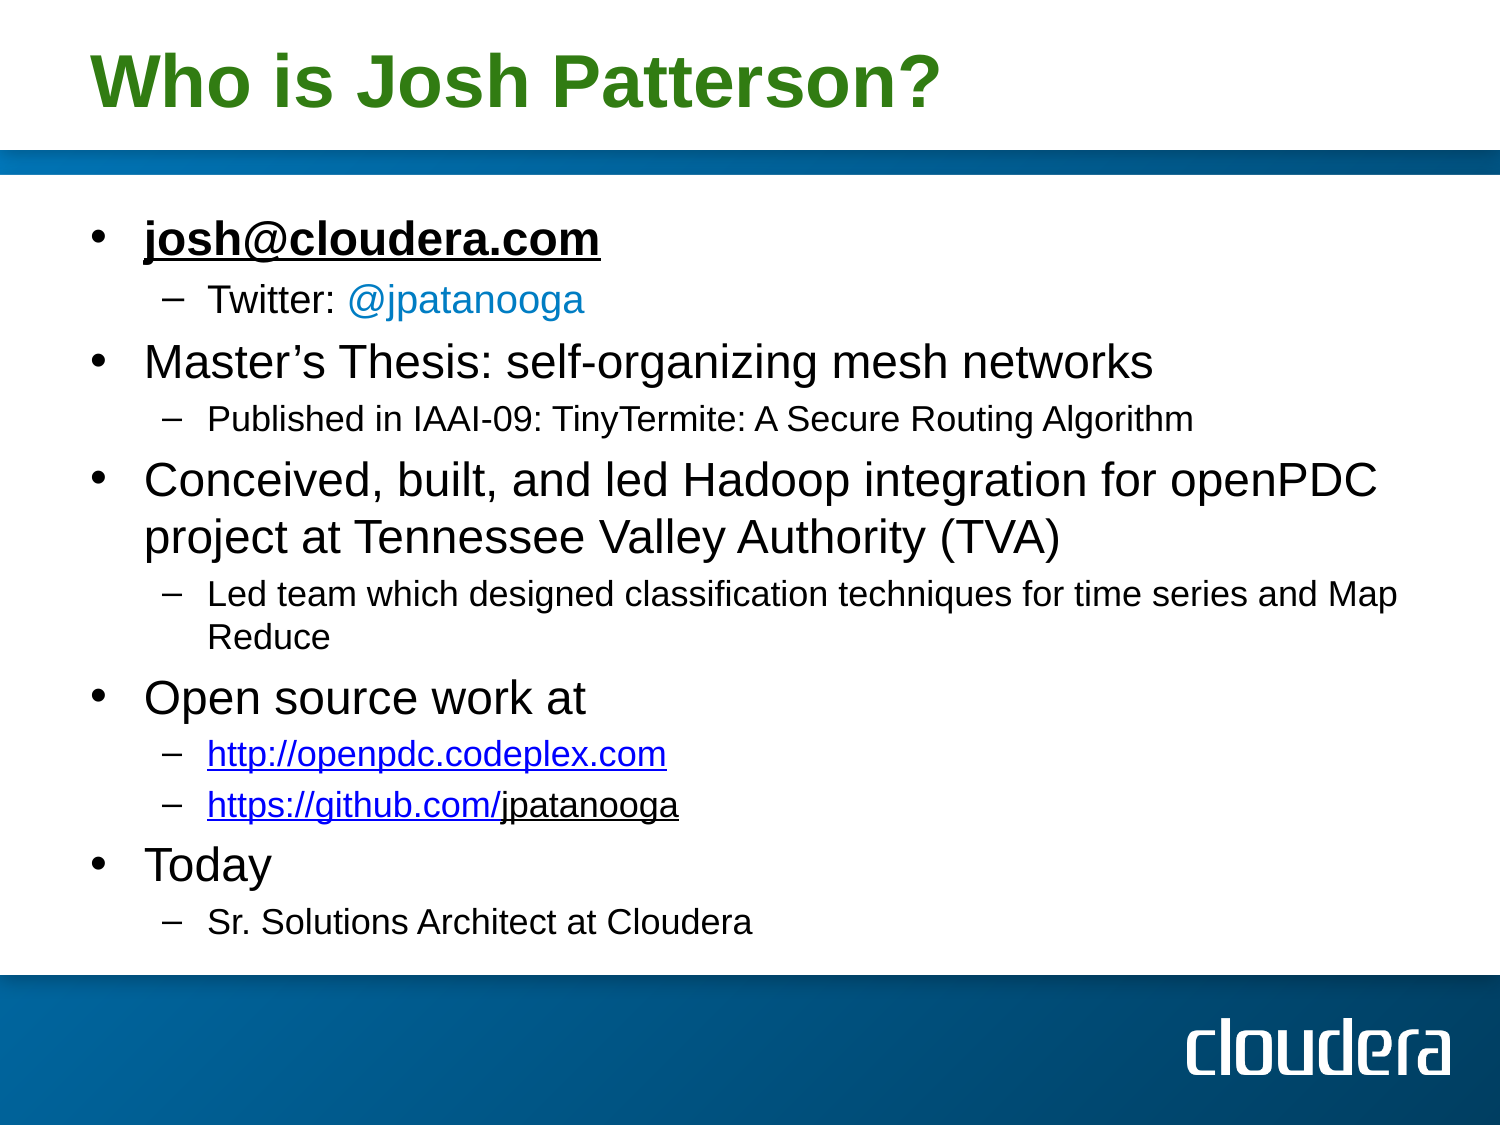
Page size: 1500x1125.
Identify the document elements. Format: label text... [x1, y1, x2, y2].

picture [1187, 1018, 1450, 1075]
title Who is Josh Patterson? [75, 24, 1425, 130]
list josh@cloudera.com Twitter: @jpatanooga Master’s Thesis: self-organizing mesh networks Published in IAAI-09: TinyTermite: A Secure Routing Algorithm Conceived, built, and led Hadoop integration for openPDC project at Tennessee Valley Authority (TVA) Led team which designed classification techniques for time series and Map Reduce Open source work at http://openpdc.codeplex.com https://github.com/jpatanooga Today Sr. Solutions Architect at Cloudera [75, 200, 1425, 950]
